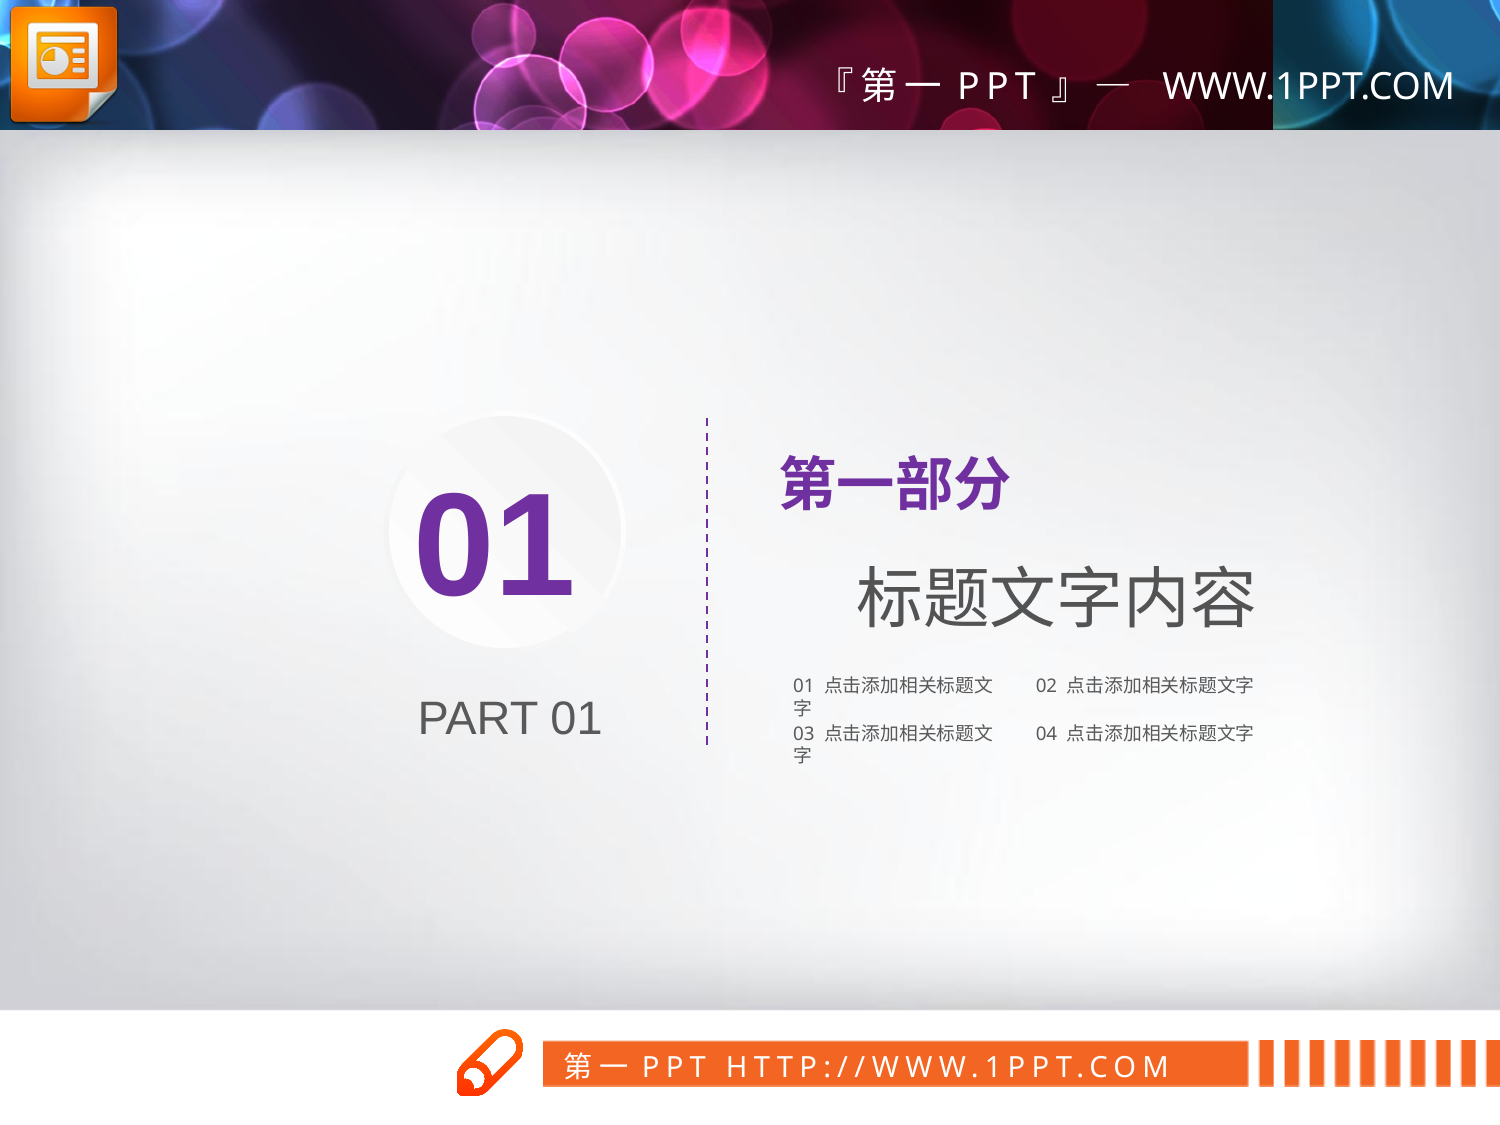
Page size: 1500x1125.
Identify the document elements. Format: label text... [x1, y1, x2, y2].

text_box 01 点击添加相关标题文字 [779, 666, 1025, 714]
text_box PART 01 [417, 687, 626, 745]
text_box 第一部分 标题文字内容 [744, 439, 1272, 651]
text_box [383, 410, 627, 654]
text_box 02 点击添加相关标题文字 [1021, 666, 1279, 704]
text_box 03 点击添加相关标题文字 [779, 714, 1025, 774]
picture [543, 1040, 1500, 1087]
picture [0, 0, 1500, 1012]
text_box 04 点击添加相关标题文字 [1021, 714, 1279, 751]
